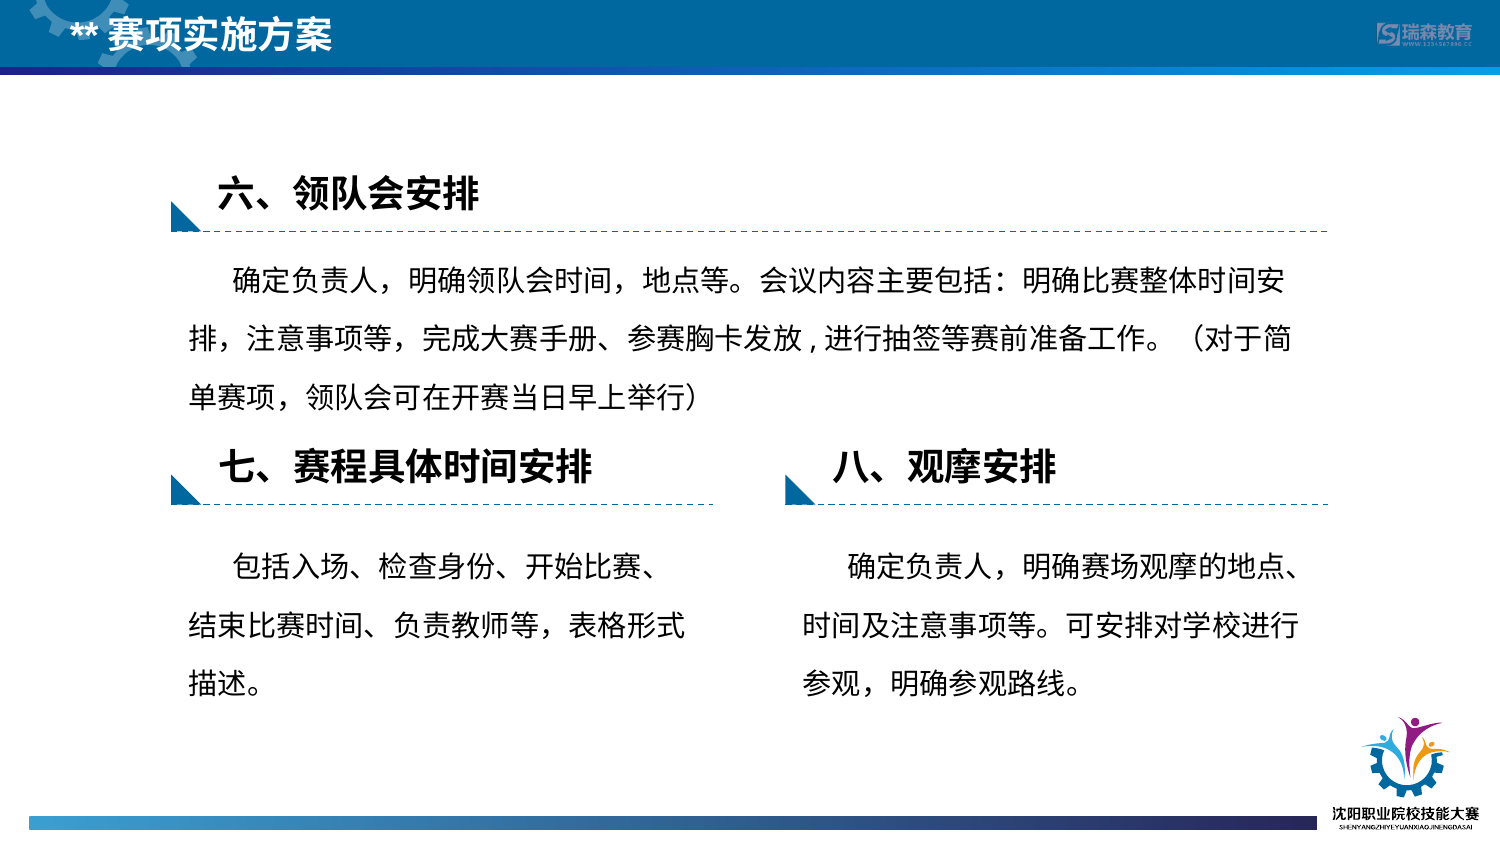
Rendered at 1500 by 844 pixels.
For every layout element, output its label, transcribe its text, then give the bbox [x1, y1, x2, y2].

text_box 确定负责人，明确赛场观摩的地点、时间及注意事项等。可安排对学校进行参观，明确参观路线。 [787, 517, 1328, 708]
text_box [169, 199, 203, 234]
text_box 六、领队会安排 [202, 162, 496, 223]
text_box [783, 472, 817, 507]
text_box [169, 472, 203, 507]
text_box **赛项实施方案 [54, 3, 348, 64]
text_box 八、观摩安排 [817, 435, 1073, 496]
text_box 包括入场、检查身份、开始比赛、结束比赛时间、负责教师等，表格形式描述。 [173, 517, 714, 708]
text_box 确定负责人，明确领队会时间，地点等。会议内容主要包括：明确比赛整体时间安排，注意事项等，完成大赛手册、参赛胸卡发放,进行抽签等赛前准备工作。（对于简单赛项，领队会可在开赛当日早上举行） [173, 238, 1328, 422]
text_box 七、赛程具体时间安排 [203, 435, 608, 496]
